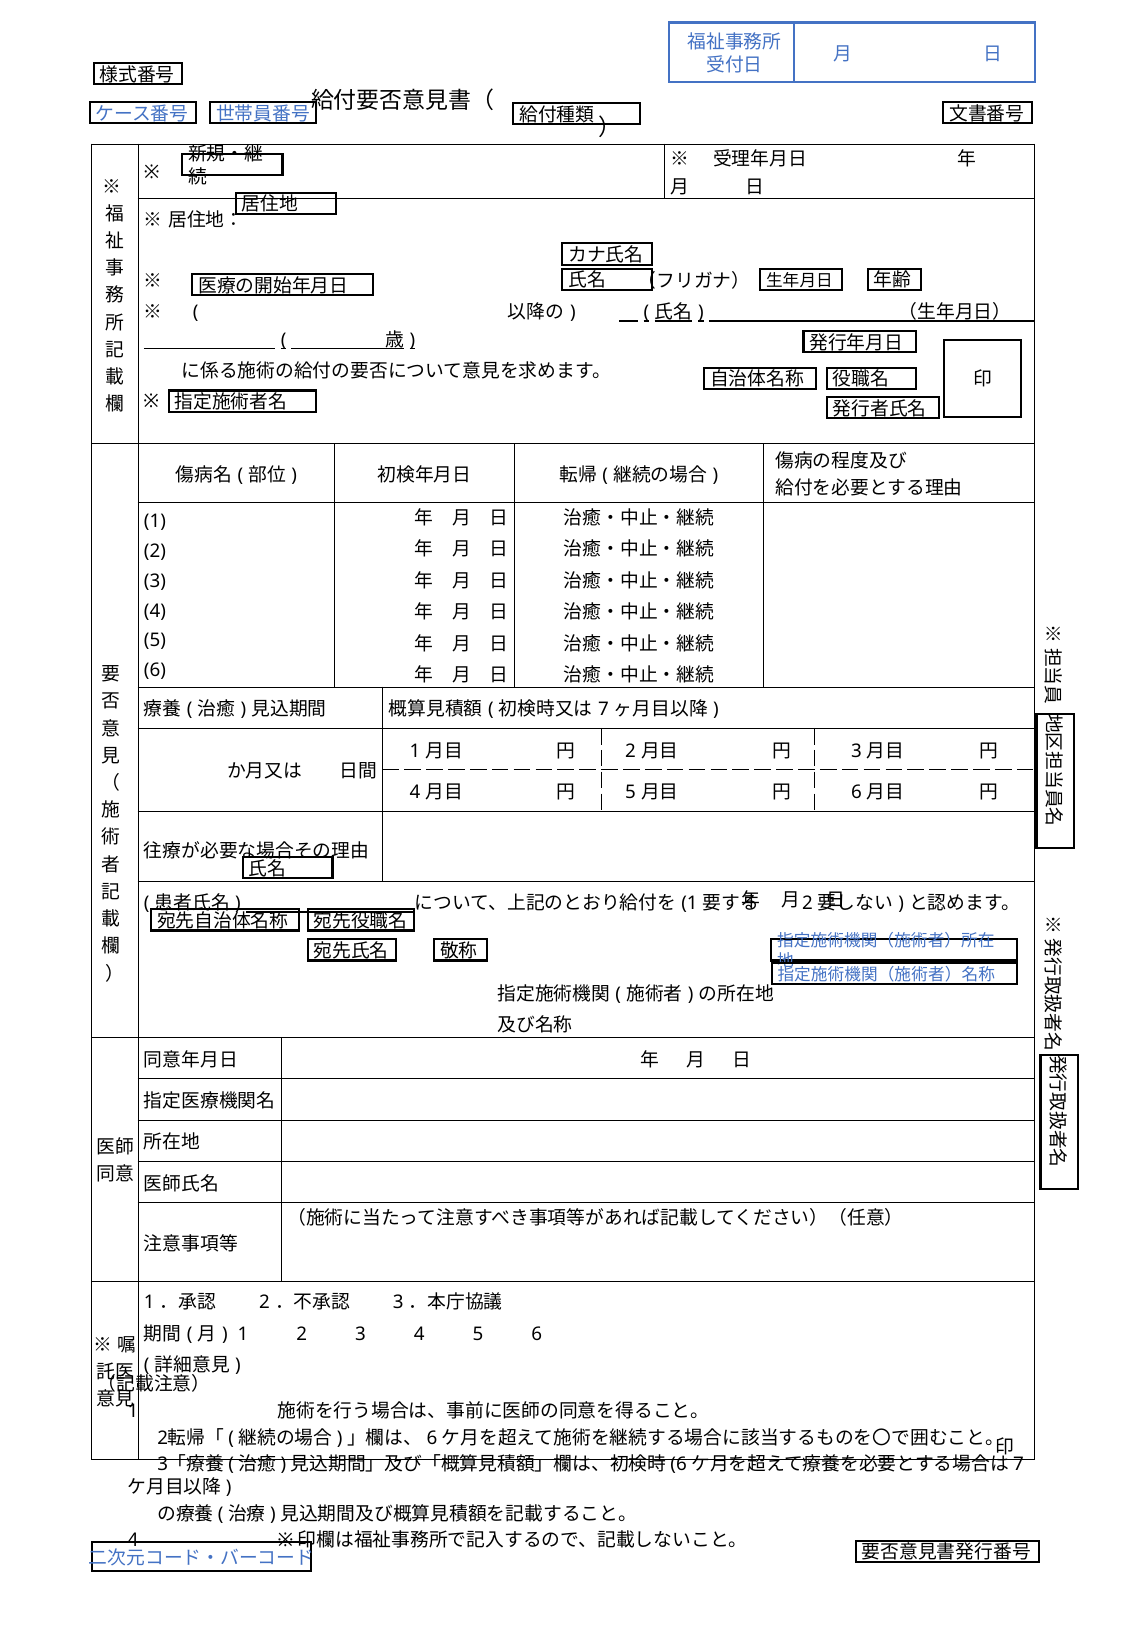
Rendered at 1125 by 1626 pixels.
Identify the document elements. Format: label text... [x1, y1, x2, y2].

text_box 宛先役職名 [307, 908, 415, 932]
table_cell 治癒・中止・継続 治癒・中止・継続 治癒・中止・継続 治癒・中止・継続 治癒・中止・継続 治癒・中止・継続 [515, 503, 763, 687]
table_cell 3月目 円 [814, 729, 1034, 770]
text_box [668, 22, 1036, 83]
text_box （記載注意） 1 施術を行う場合は、事前に医師の同意を得ること。 転帰「(継続の場合)」欄は、6ケ月を超えて施術を継続する場合に該当するものを〇で囲むこと。 「療養(治癒)見込期間」及び「概算見積額」欄は、初検時(6ケ月を超えて療養を必要とする場合は7ケ月目以降) の療養(治療)見込期間及び概算見積額を記載すること。 4 ※印欄は福祉事務所で記入するので、記載しないこと。 [91, 1371, 1037, 1571]
text_box 様式番号 [93, 62, 183, 85]
table_cell 所在地 [139, 1121, 281, 1161]
table_cell 1．承認 2．不承認 3．本庁協議 期間(月) 1 2 3 4 5 6 (詳細意見) 印 [139, 1282, 1034, 1371]
text_box 敬称 [433, 938, 488, 962]
text_box 給付種類 [512, 102, 641, 125]
text_box 発行者氏名 [826, 396, 940, 419]
text_box 世帯員番号 [209, 101, 317, 124]
text_box 役職名 [826, 367, 917, 390]
table_cell 同意年月日 [139, 1038, 281, 1078]
table_cell 医師同意 [92, 1038, 138, 1281]
text_box 給付要否意見書（ ） [293, 78, 836, 148]
text_box 自治体名称 [703, 367, 817, 390]
text_box 発行年月日 [802, 330, 917, 353]
table_cell 概算見積額(初検時又は7ヶ月目以降) [383, 688, 1034, 728]
table_cell [282, 1079, 1034, 1120]
text_box 宛先自治体名称 [150, 908, 300, 932]
table_cell [383, 812, 1034, 881]
table_cell [764, 503, 1034, 687]
table_cell ※居住地： ※ （フリガナ） ※ ( 以降の) (氏名) （生年月日） ( 歳) に係る施術の給付の要否について意見を求めます。 [139, 199, 1034, 443]
text_box 生年月日 [759, 268, 843, 291]
table_cell 転帰(継続の場合) [515, 444, 763, 502]
text_box ※ [136, 388, 166, 411]
table_cell 指定医療機関名 [139, 1079, 281, 1120]
text_box 印 [944, 339, 1022, 417]
text_box 地区担当員名 [1035, 713, 1075, 849]
table_cell 注意事項等 [139, 1203, 281, 1281]
table_cell 初検年月日 [335, 444, 514, 502]
text_box 指定施術機関（施術者）所在地 [770, 938, 1018, 962]
table_cell 5月目 円 [602, 770, 814, 811]
table_cell 要否意見（施術者記載欄） [92, 444, 138, 1037]
text_box 指定施術者名 [168, 389, 317, 413]
table_cell 往療が必要な場合その理由 [139, 812, 382, 881]
table_cell 1月目 円 [383, 729, 602, 770]
text_box ケース番号 [89, 101, 197, 124]
text_box 氏名 [561, 268, 653, 291]
table_cell (患者氏名) について、上記のとおり給付を(1要する 2要しない)と認めます。 指定施術機関(施術者)の所在地 及び名称 [139, 882, 1034, 1037]
table_cell 年 月 日 [282, 1038, 1034, 1078]
table_cell (1) (2) (3) (4) (5) (6) [139, 503, 334, 687]
text_box 発行取扱者名 [1039, 1054, 1079, 1190]
table_cell 医師氏名 [139, 1162, 281, 1202]
text_box 文書番号 [942, 101, 1033, 124]
table_cell ※嘱託医意見 [92, 1282, 138, 1371]
table_cell 傷病名(部位) [139, 444, 334, 502]
table_cell 6月目 円 [814, 770, 1034, 811]
table_cell 傷病の程度及び 給付を必要とする理由 [764, 444, 1034, 502]
text_box 居住地 [235, 192, 337, 215]
table_cell か月又は 日間 [139, 729, 382, 811]
table_cell 療養(治癒)見込期間 [139, 688, 382, 728]
table_cell [282, 1121, 1034, 1161]
text_box 氏名 [242, 856, 334, 879]
table_cell [282, 1162, 1034, 1202]
text_box 新規・継続 [181, 153, 284, 176]
table_header ※福祉事務所記載欄 [92, 145, 138, 443]
table_header ※ 受理年月日 年 月 日 [665, 145, 1034, 198]
table_header ※ [139, 145, 664, 198]
text_box 年 月 日 [696, 887, 881, 910]
table_cell 年 月 日 年 月 日 年 月 日 年 月 日 年 月 日 年 月 日 [335, 503, 514, 687]
text_box 宛先氏名 [307, 938, 397, 962]
text_box ※発行取扱者名 [1034, 908, 1074, 1052]
table_cell （施術に当たって注意すべき事項等があれば記載してください）（任意） [282, 1203, 1034, 1281]
text_box 医療の開始年月日 [191, 273, 374, 296]
table_cell 2月目 円 [602, 729, 814, 770]
table_cell 4月目 円 [383, 770, 602, 811]
text_box 指定施術機関（施術者）名称 [771, 962, 1018, 985]
text_box ※担当員 [1034, 618, 1074, 707]
text_box 年齢 [867, 268, 922, 291]
text_box カナ氏名 [561, 242, 653, 266]
